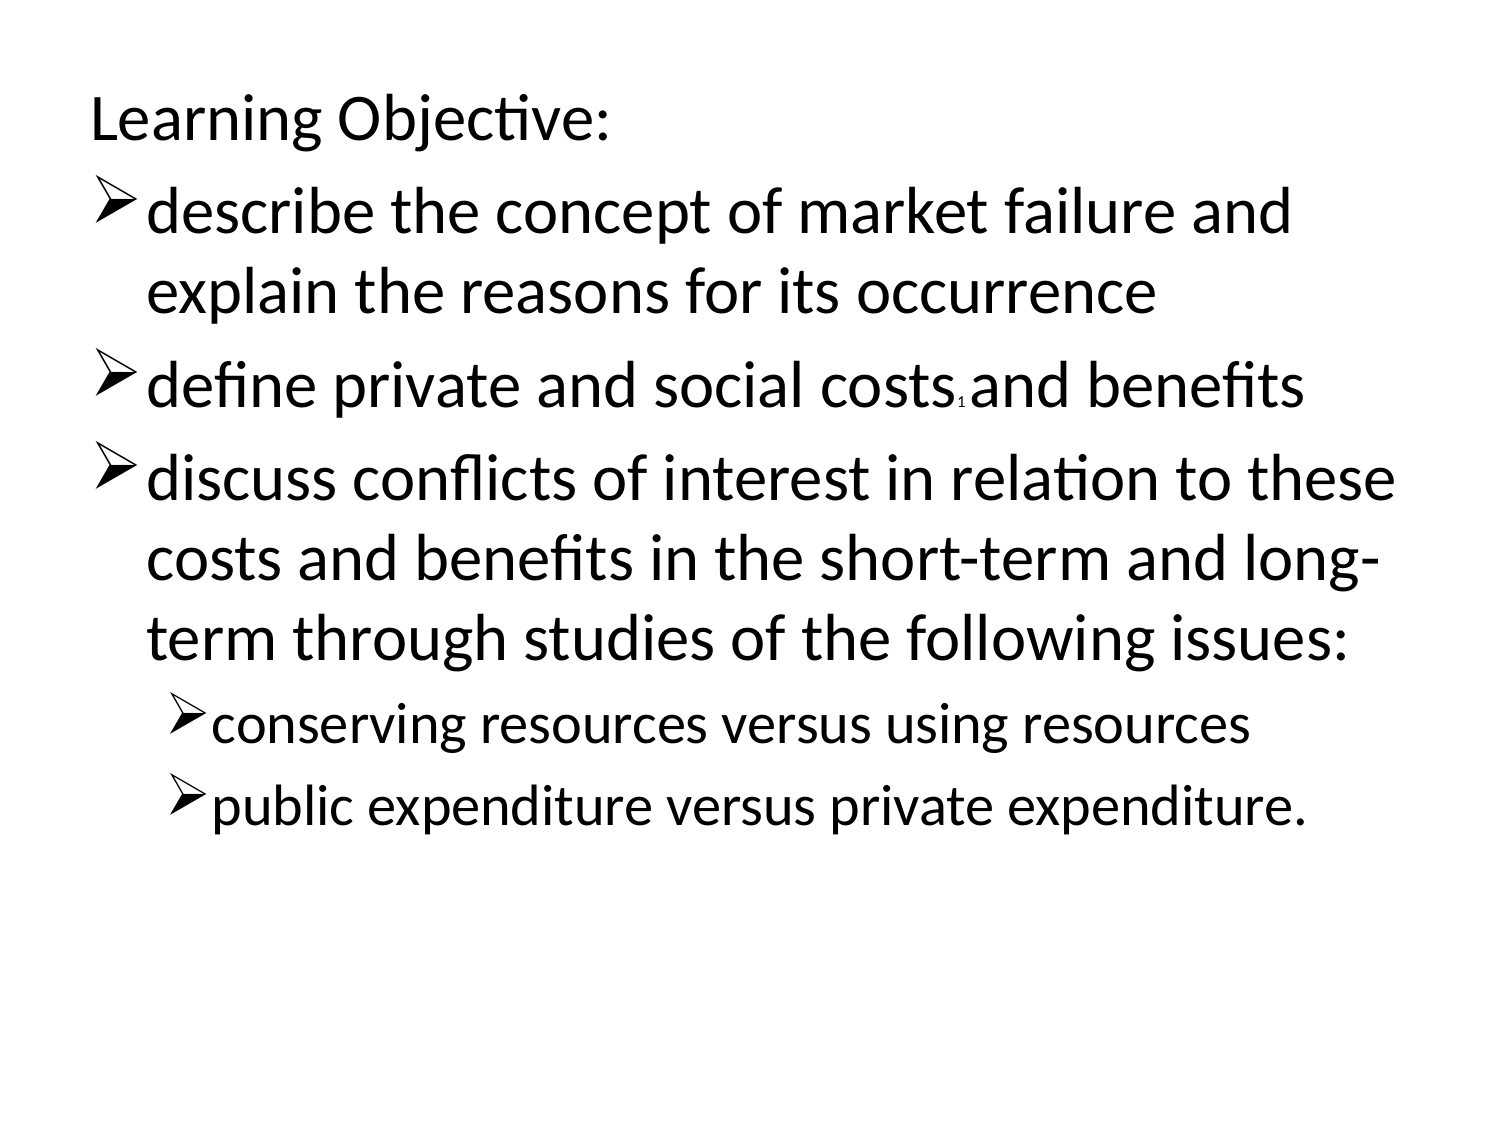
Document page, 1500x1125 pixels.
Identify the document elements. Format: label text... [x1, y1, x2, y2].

list Learning Objective: describe the concept of market failure and explain the reasons for its occurrence define private and social costs1 and benefits discuss conflicts of interest in relation to these costs and benefits in the short-term and long-term through studies of the following issues: conserving resources versus using resources public expenditure versus private expenditure. [75, 66, 1425, 1005]
